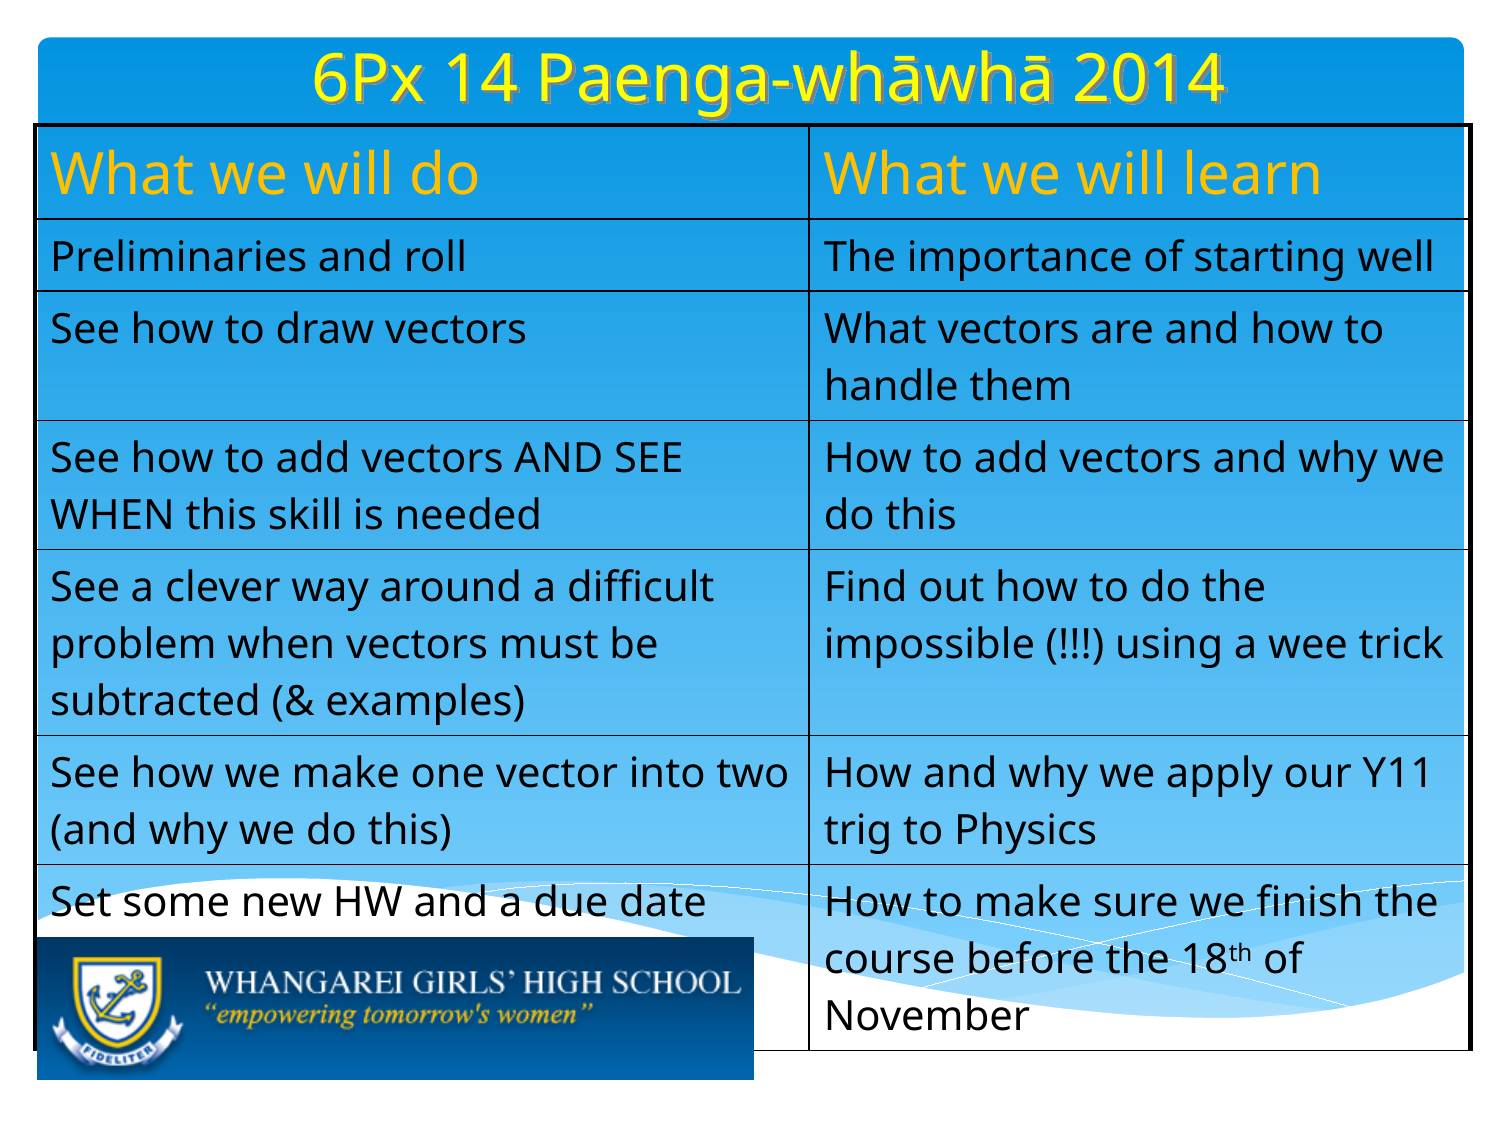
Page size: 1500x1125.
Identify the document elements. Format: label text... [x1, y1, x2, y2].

table_cell See how to add vectors AND SEE WHEN this skill is needed [37, 421, 808, 549]
table_cell How to make sure we finish the course before the 18th of November [810, 865, 1468, 1050]
table_header What we will learn [810, 127, 1468, 218]
table_cell Preliminaries and roll [37, 220, 808, 290]
table_cell Set some new HW and a due date PLUS have some more HRT & marking [37, 865, 808, 1050]
table_cell The importance of starting well [810, 220, 1468, 290]
table_cell See a clever way around a difficult problem when vectors must be subtracted (& examples) [37, 550, 808, 735]
picture [37, 937, 754, 1080]
table_cell See how to draw vectors [37, 292, 808, 420]
table_cell Find out how to do the impossible (!!!) using a wee trick [810, 550, 1468, 735]
table_header What we will do [37, 127, 808, 218]
table_cell How and why we apply our Y11 trig to Physics [810, 736, 1468, 864]
table_cell See how we make one vector into two (and why we do this) [37, 736, 808, 864]
table_cell What vectors are and how to handle them [810, 292, 1468, 420]
text_box 6Px 14 Paenga-whāwhā 2014 [162, 24, 1375, 123]
table_cell How to add vectors and why we do this [810, 421, 1468, 549]
